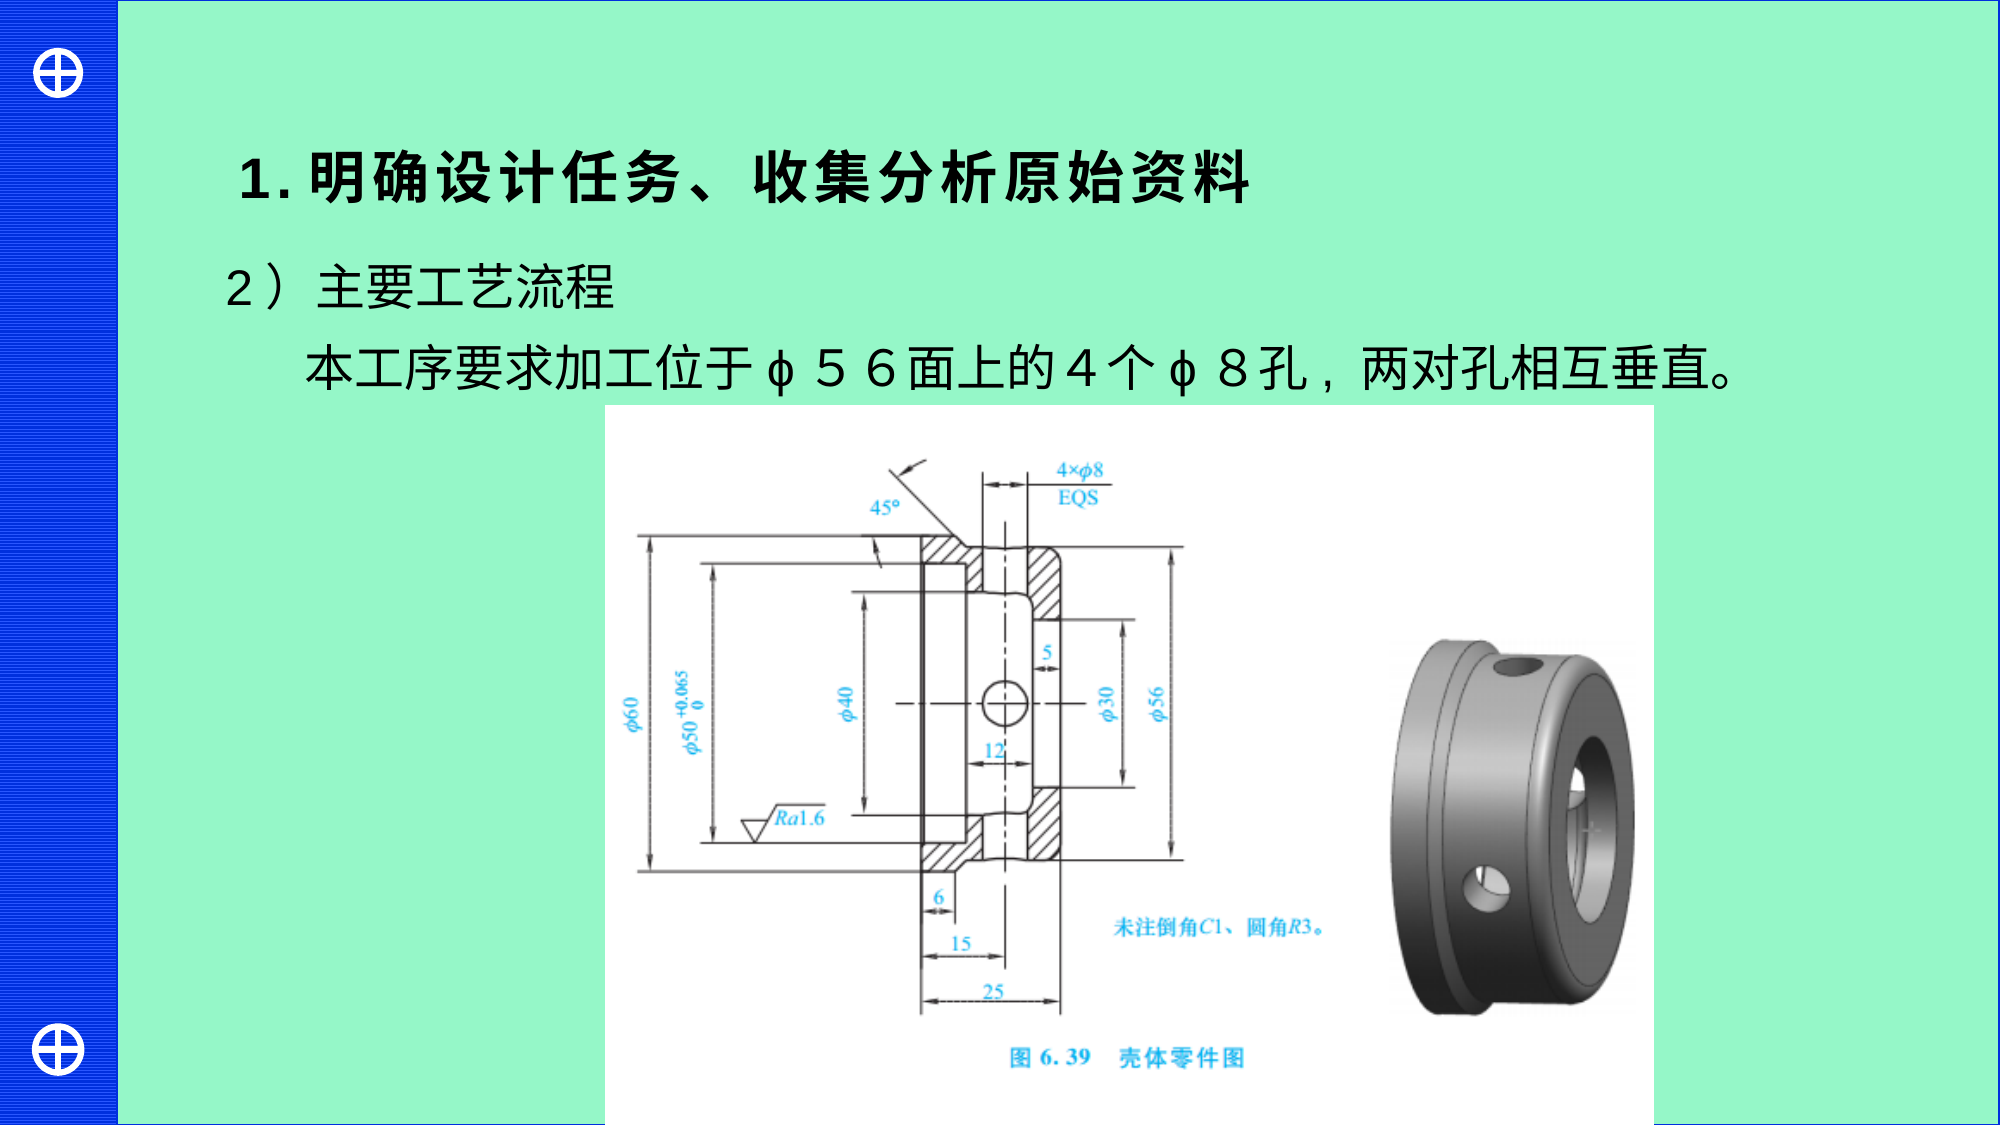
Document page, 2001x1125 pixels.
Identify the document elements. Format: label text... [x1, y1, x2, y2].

text_box 2）主要工艺流程 [135, 217, 1843, 323]
text_box 本工序要求加工位于ϕ５６面上的４个ϕ８孔, 两对孔相互垂直。 [190, 299, 1863, 405]
picture [605, 405, 1654, 1125]
text_box 1.明确设计任务、收集分析原始资料 [135, 96, 1423, 217]
